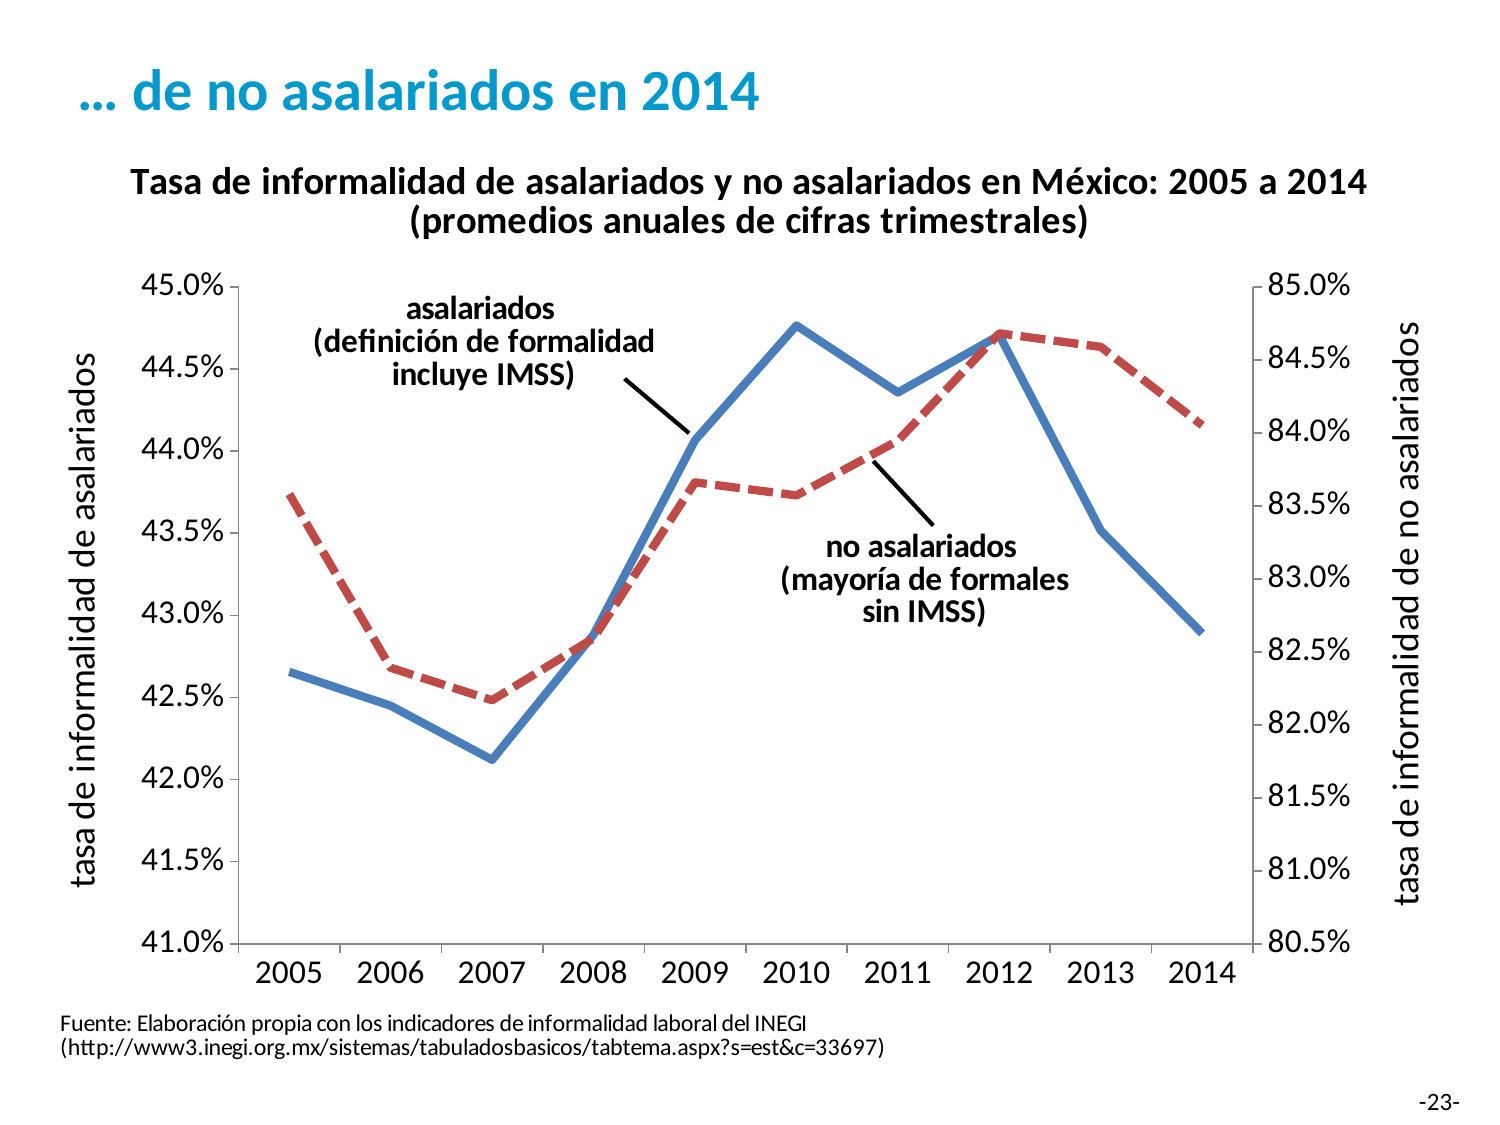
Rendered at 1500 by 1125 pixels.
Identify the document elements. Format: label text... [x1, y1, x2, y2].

chart [38, 149, 1462, 1080]
title … de no asalariados en 2014 [62, 37, 1419, 138]
slide_number -23- [1125, 1077, 1475, 1125]
